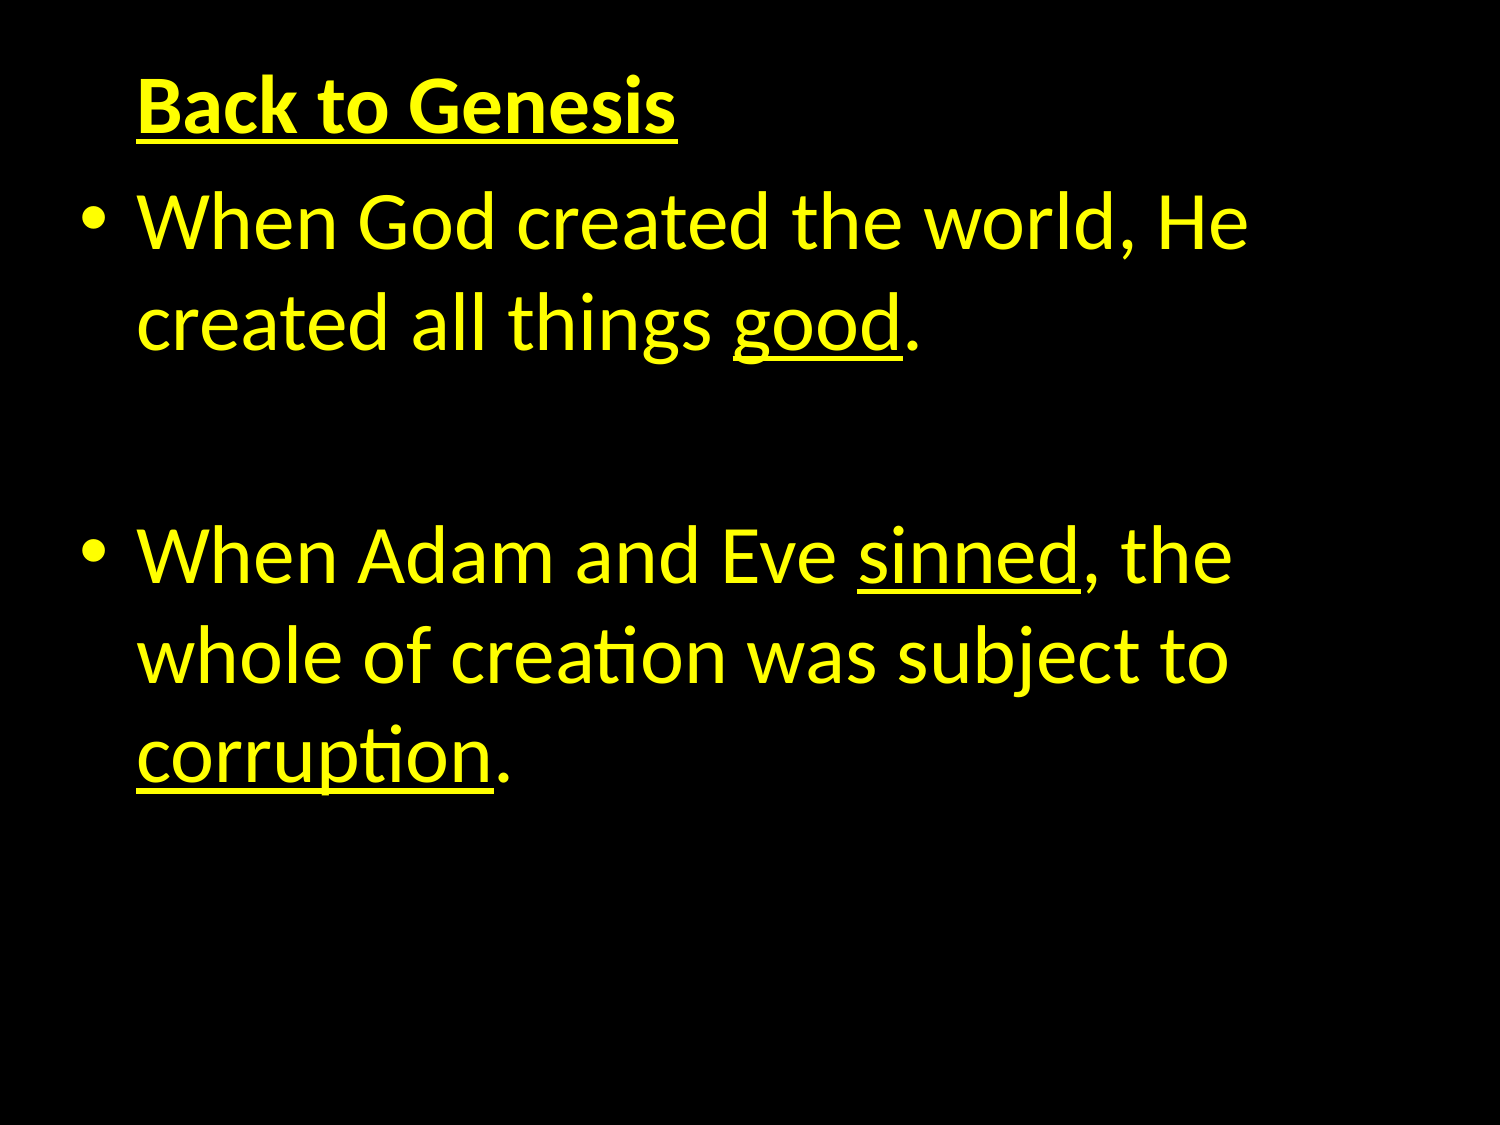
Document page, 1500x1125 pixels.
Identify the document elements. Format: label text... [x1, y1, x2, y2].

list Back to Genesis When God created the world, He created all things good. When Adam and Eve sinned, the whole of creation was subject to corruption. [64, 42, 1460, 1125]
